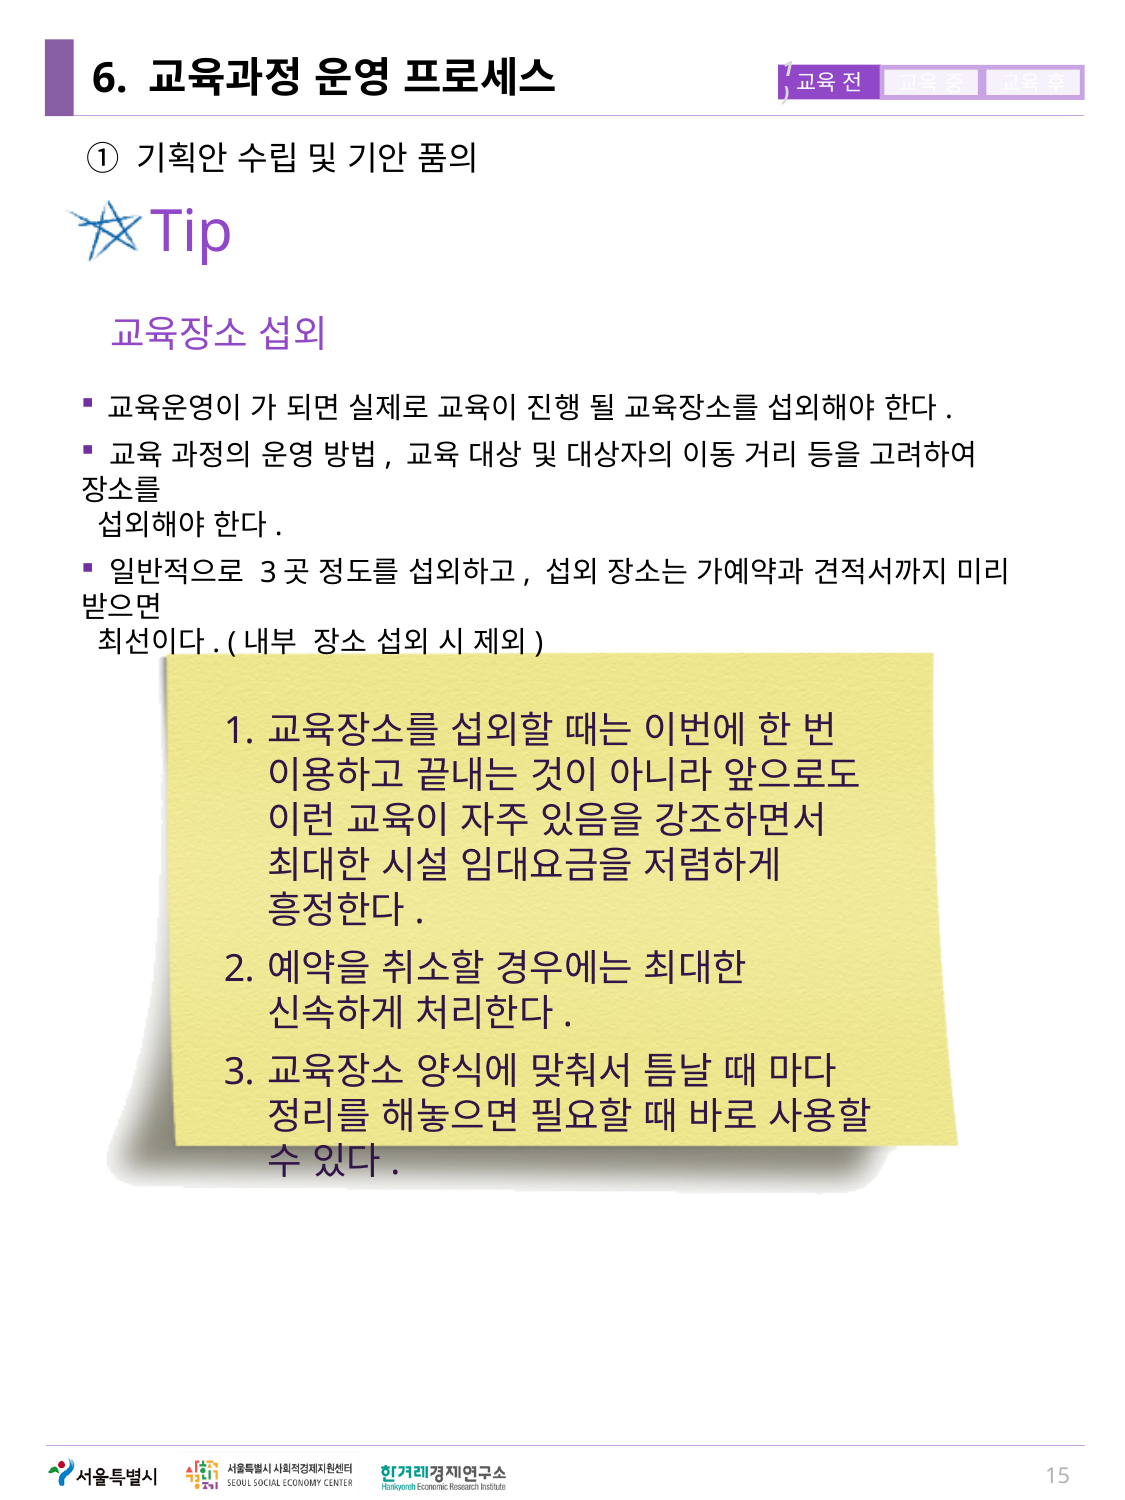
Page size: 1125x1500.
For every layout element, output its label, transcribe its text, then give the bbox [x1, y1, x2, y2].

title 6. 교육과정 운영 프로세스 [77, 49, 1034, 110]
picture [178, 1451, 360, 1499]
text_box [780, 55, 1083, 98]
picture [381, 1465, 506, 1491]
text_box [58, 185, 360, 272]
picture [67, 589, 1037, 1248]
text_box 교육운영이 가 되면 실제로 교육이 진행 될 교육장소를 섭외해야 한다. 교육 과정의 운영 방법, 교육 대상 및 대상자의 이동 거리 등을 고려하여 장소를 섭외해야 한다. 일반적으로 3곳 정도를 섭외하고, 섭외 장소는 가예약과 견적서까지 미리 받으면 최선이다. (내부 장소 섭외 시 제외) [66, 381, 1071, 667]
picture [48, 1457, 157, 1486]
text_box ① 기획안 수립 및 기안 품의 [71, 130, 494, 185]
slide_number 15 [832, 1436, 1086, 1500]
text_box 교육장소 섭외 [95, 289, 799, 363]
